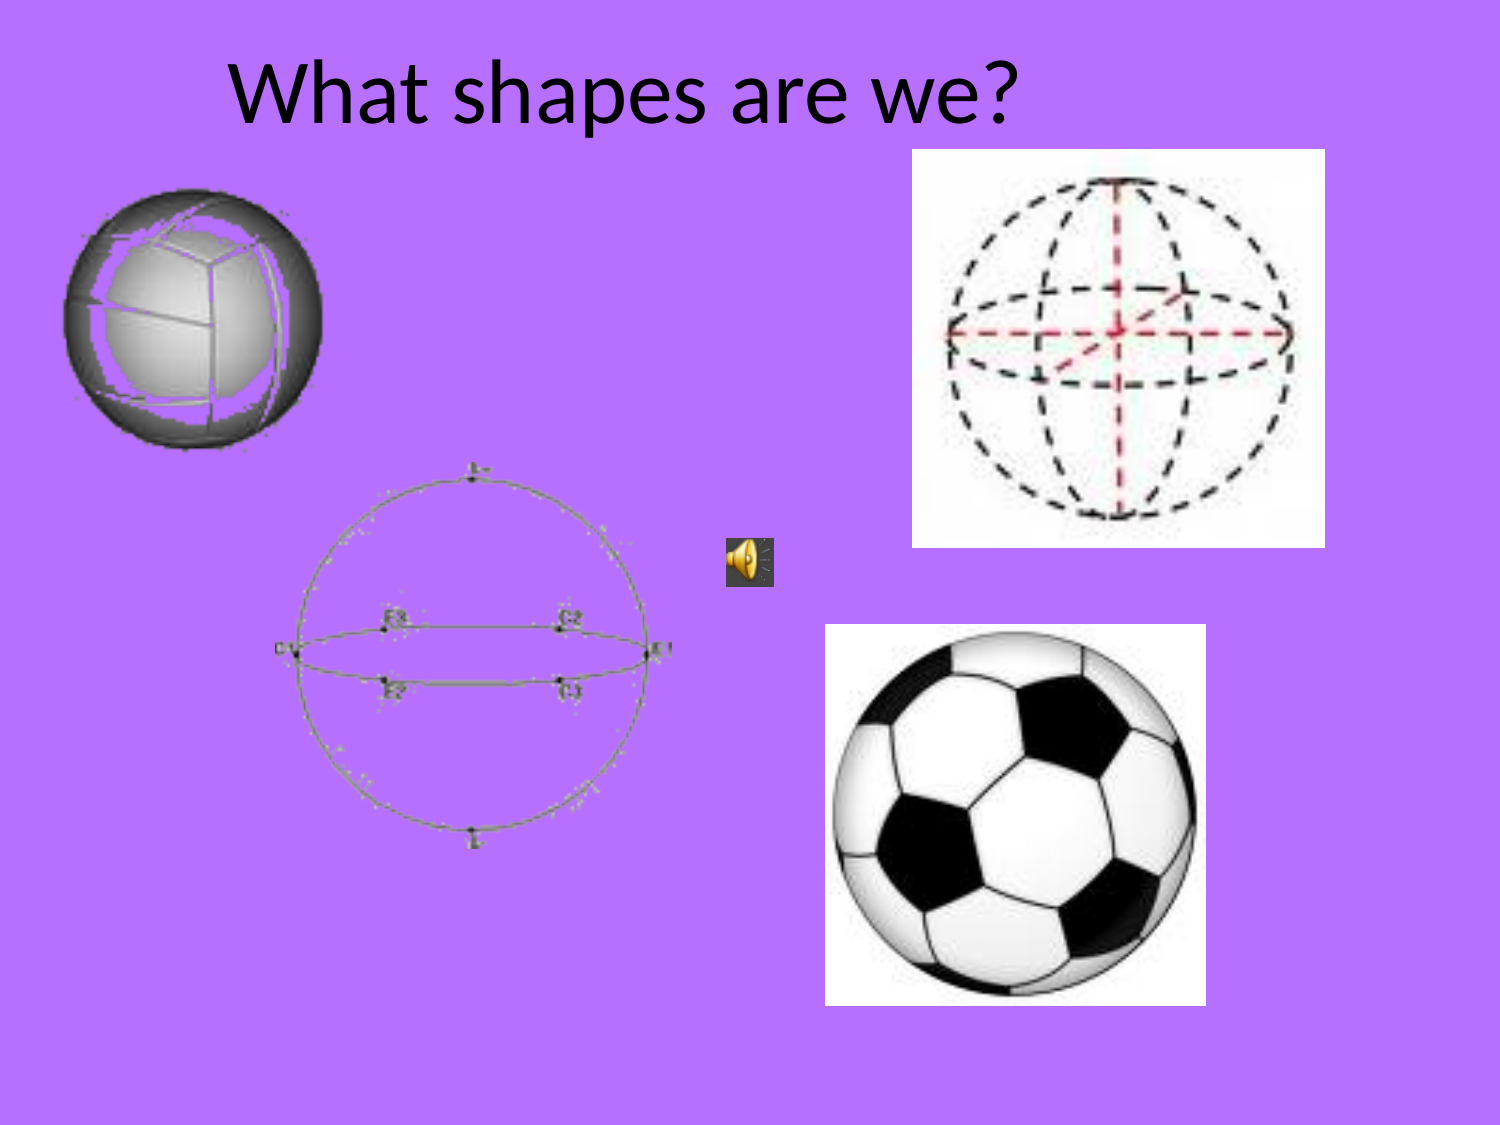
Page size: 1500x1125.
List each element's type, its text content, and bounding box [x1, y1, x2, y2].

picture [724, 537, 776, 588]
picture [0, 162, 672, 850]
picture [912, 149, 1326, 548]
picture [824, 624, 1206, 1006]
text_box What shapes are we? [212, 24, 1200, 150]
